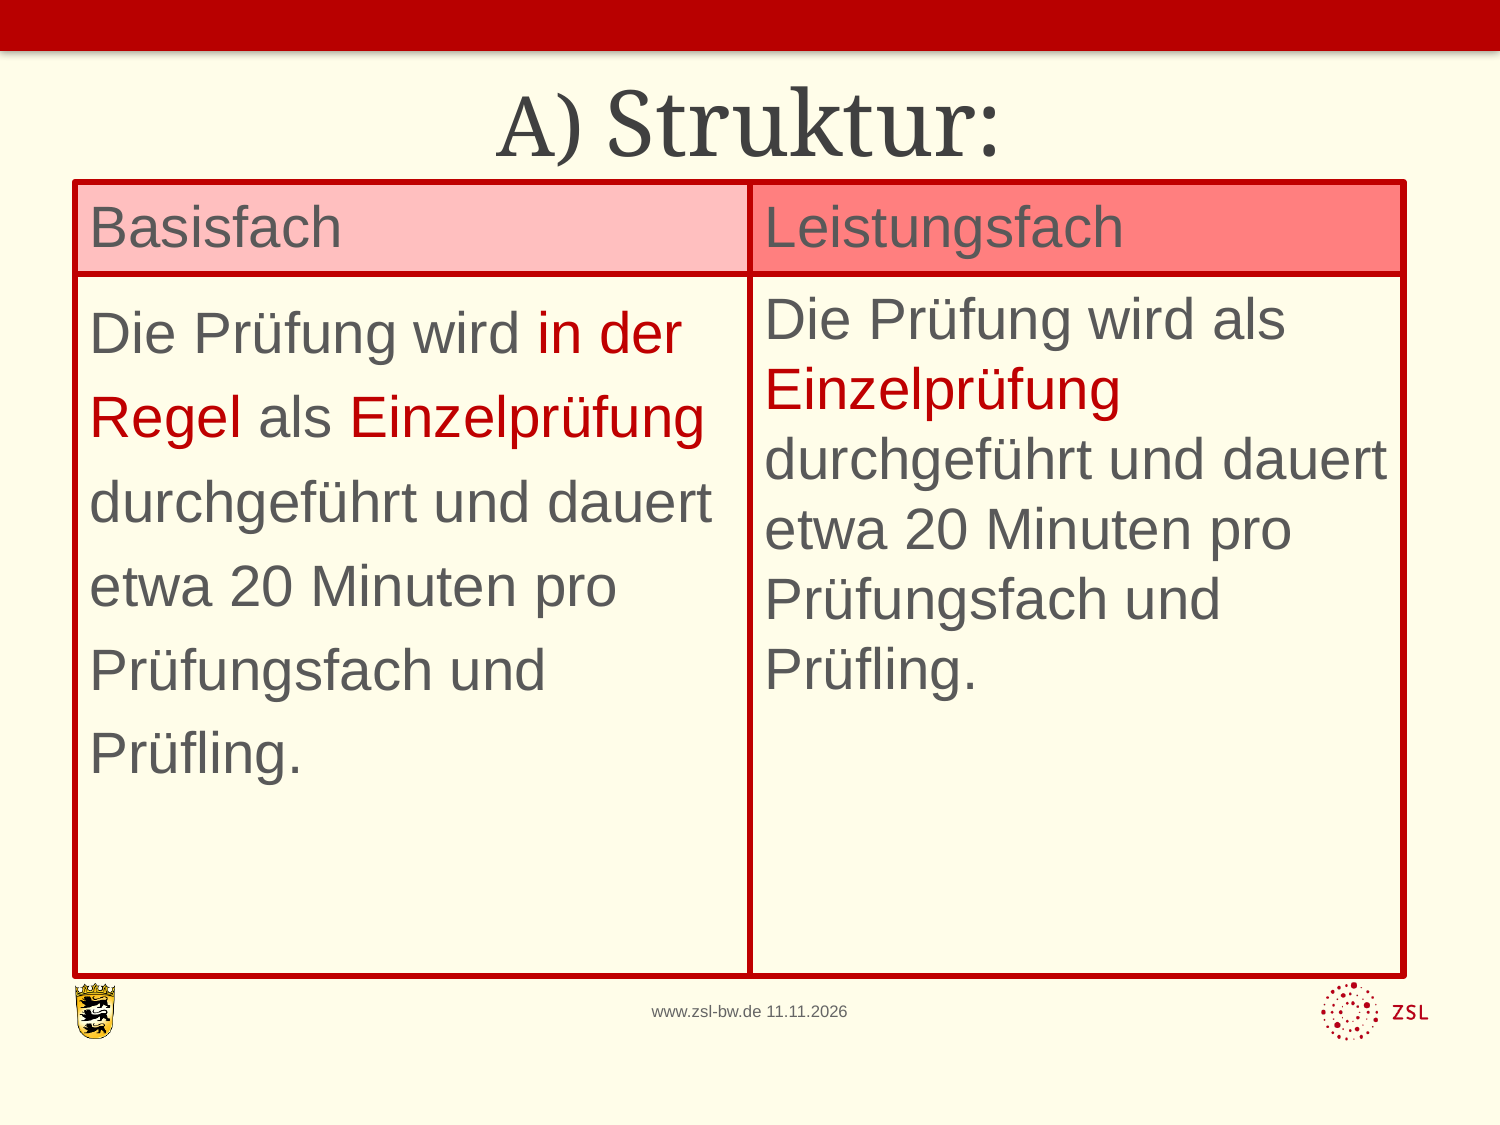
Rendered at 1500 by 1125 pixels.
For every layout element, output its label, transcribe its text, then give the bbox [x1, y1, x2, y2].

picture [1320, 981, 1429, 1041]
title A) Struktur: [75, 78, 1425, 171]
text_box Leistungsfach [749, 182, 1404, 274]
picture [73, 981, 117, 1041]
text_box Die Prüfung wird als Einzelprüfung durchgeführt und dauert etwa 20 Minuten pro Prüfungsfach und Prüfling. [749, 274, 1404, 976]
text_box Basisfach [74, 182, 749, 274]
text_box Die Prüfung wird in der Regel als Einzelprüfung durchgeführt und dauert etwa 20 Minuten pro Prüfungsfach und Prüfling. [74, 274, 749, 976]
